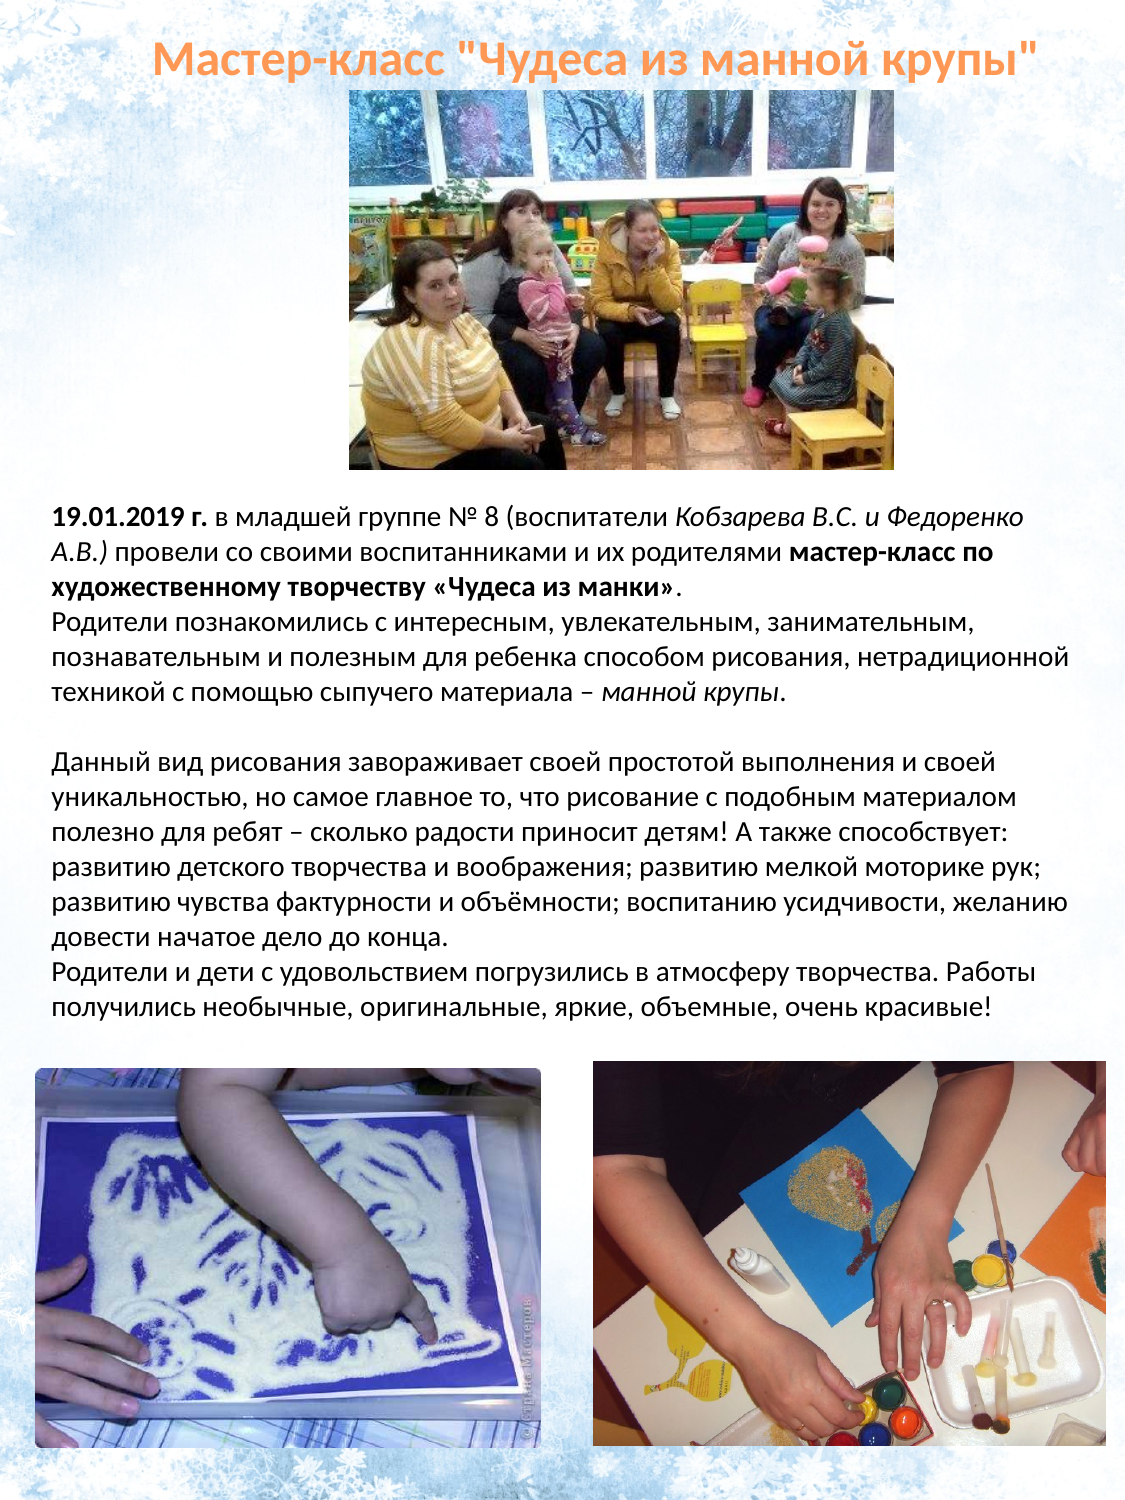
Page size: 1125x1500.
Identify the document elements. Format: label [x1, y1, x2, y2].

text_box [35, 90, 1107, 1448]
picture [0, 0, 1125, 1500]
